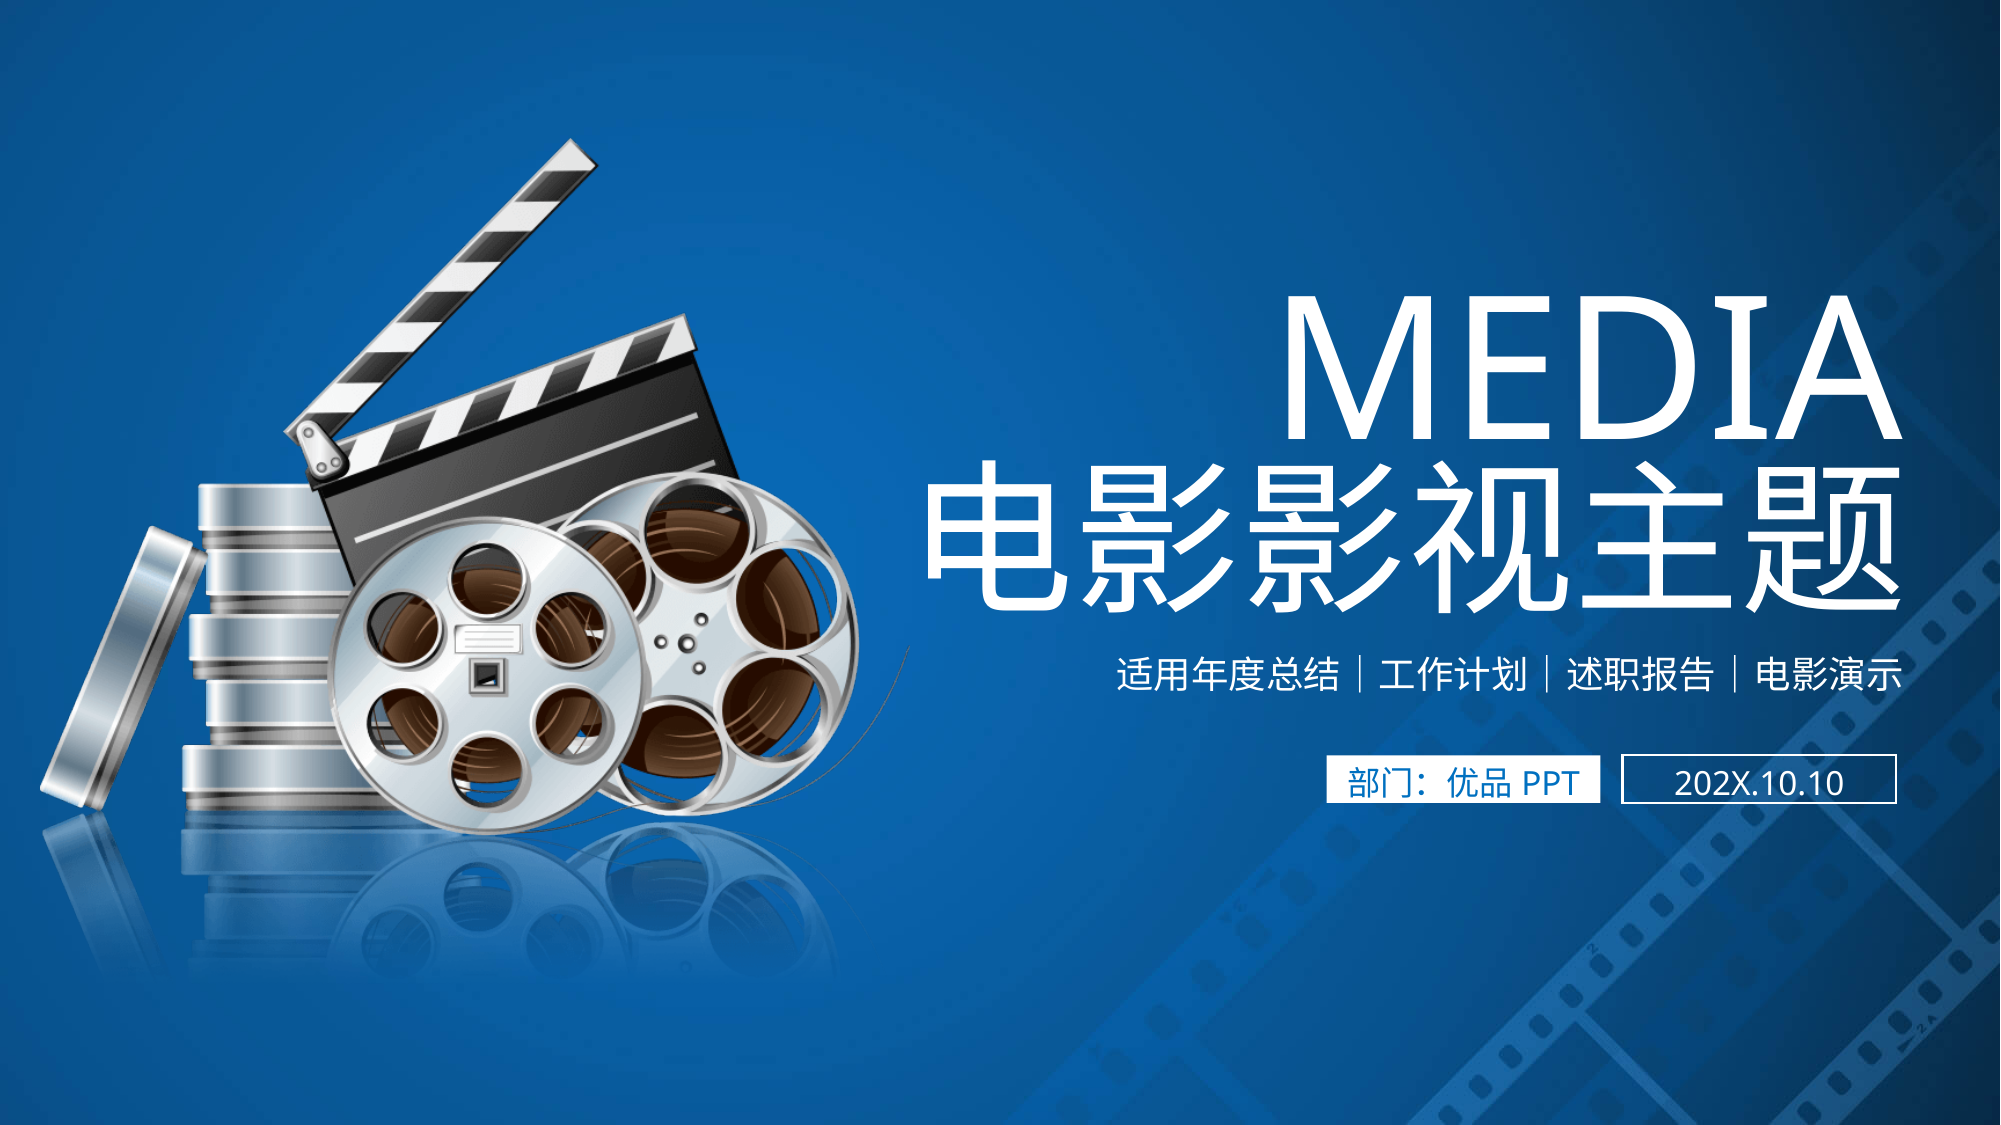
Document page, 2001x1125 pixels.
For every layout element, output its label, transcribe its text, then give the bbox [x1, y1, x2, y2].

text_box 电影影视主题 [910, 426, 1923, 642]
text_box MEDIA [1135, 232, 1919, 487]
text_box 适用年度总结｜工作计划｜述职报告｜电影演示 [1055, 643, 1919, 704]
text_box 部门：优品PPT [1326, 754, 1601, 804]
picture [0, 0, 2000, 1125]
text_box 202X.10.10 [1621, 754, 1897, 804]
